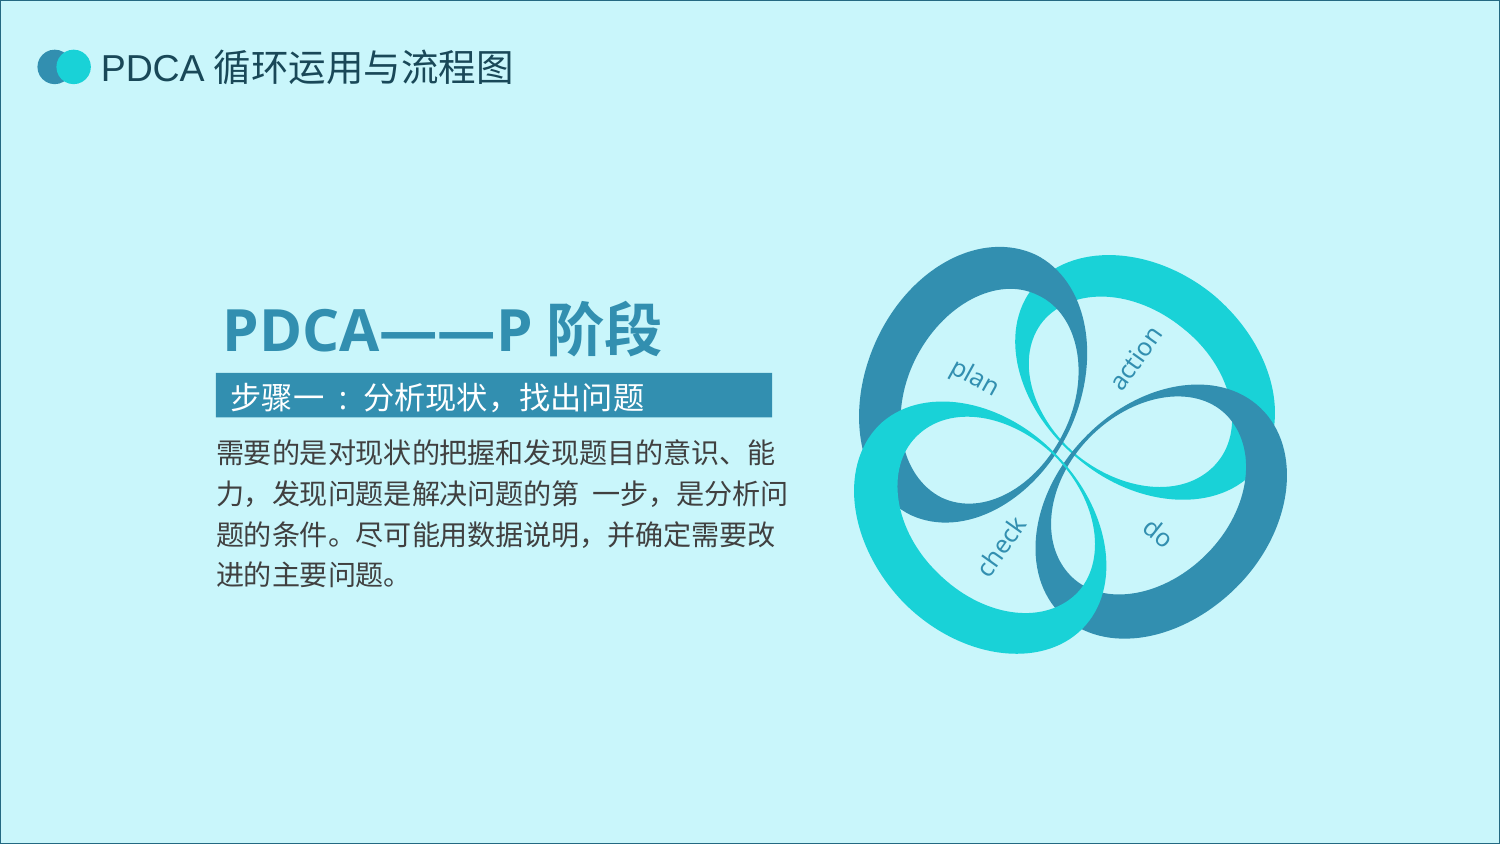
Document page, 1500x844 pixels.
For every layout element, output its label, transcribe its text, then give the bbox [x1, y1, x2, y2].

text_box 需要的是对现状的把握和发现题目的意识、能力，发现问题是解决问题的第 一步，是分析问题的条件。尽可能用数据说明，并确定需要改进的主要问题。 [201, 421, 808, 599]
text_box PDCA——P阶段 [208, 286, 692, 371]
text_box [837, 234, 1314, 671]
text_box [215, 370, 773, 424]
